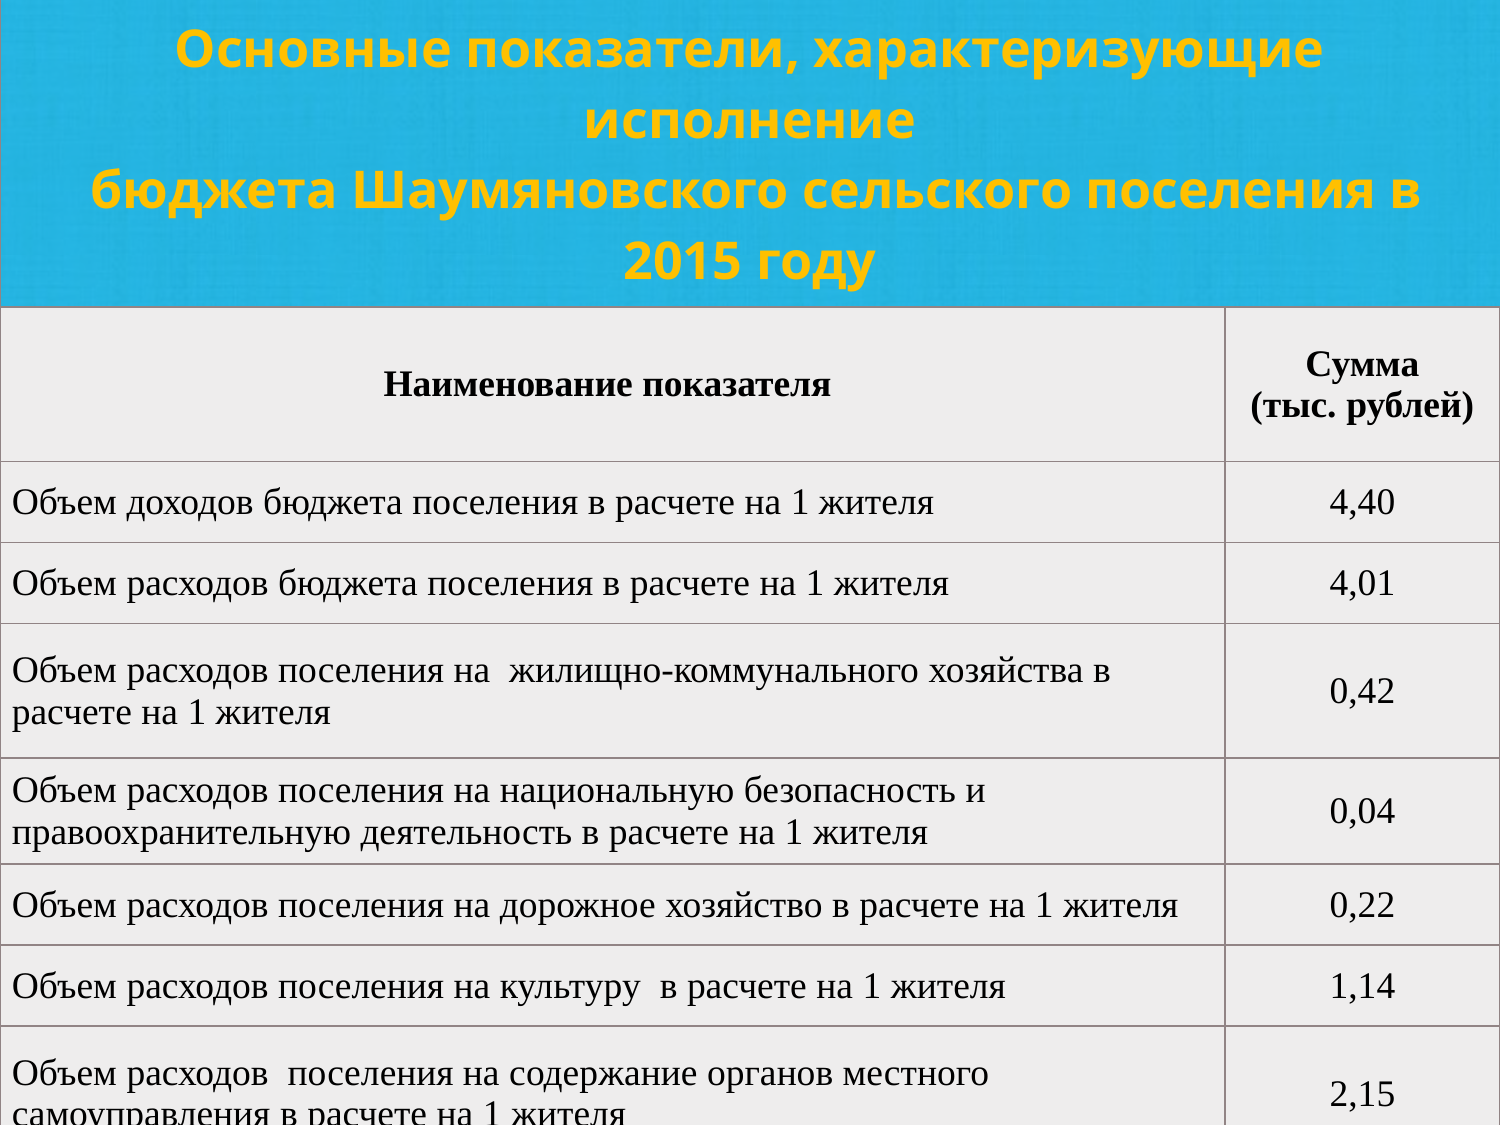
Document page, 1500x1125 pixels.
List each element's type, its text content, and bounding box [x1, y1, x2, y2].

table_cell 1,14 [1226, 946, 1499, 1025]
table_header Основные показатели, характеризующие исполнение бюджета Шаумяновского сельского поселения в 2015 году [1, 0, 1500, 306]
table_cell Объем расходов бюджета поселения в расчете на 1 жителя [1, 543, 1224, 623]
table_cell Сумма (тыс. рублей) [1226, 308, 1499, 461]
table_cell 4,01 [1226, 543, 1499, 623]
table_cell 2,15 [1226, 1027, 1499, 1125]
table_cell 0,42 [1226, 624, 1499, 757]
table_cell Объем расходов поселения на дорожное хозяйство в расчете на 1 жителя [1, 865, 1224, 944]
table_cell Объем расходов поселения на национальную безопасность и правоохранительную деятельность в расчете на 1 жителя [1, 759, 1224, 863]
table_cell 0,04 [1226, 759, 1499, 863]
table_cell Объем доходов бюджета поселения в расчете на 1 жителя [1, 462, 1224, 542]
table_cell 0,22 [1226, 865, 1499, 944]
table_cell 4,40 [1226, 462, 1499, 542]
table_cell Объем расходов поселения на содержание органов местного самоуправления в расчете на 1 жителя [1, 1027, 1224, 1125]
table_cell Объем расходов поселения на жилищно-коммунального хозяйства в расчете на 1 жителя [1, 624, 1224, 757]
table_cell Объем расходов поселения на культуру в расчете на 1 жителя [1, 946, 1224, 1025]
table_cell Наименование показателя [1, 308, 1224, 461]
